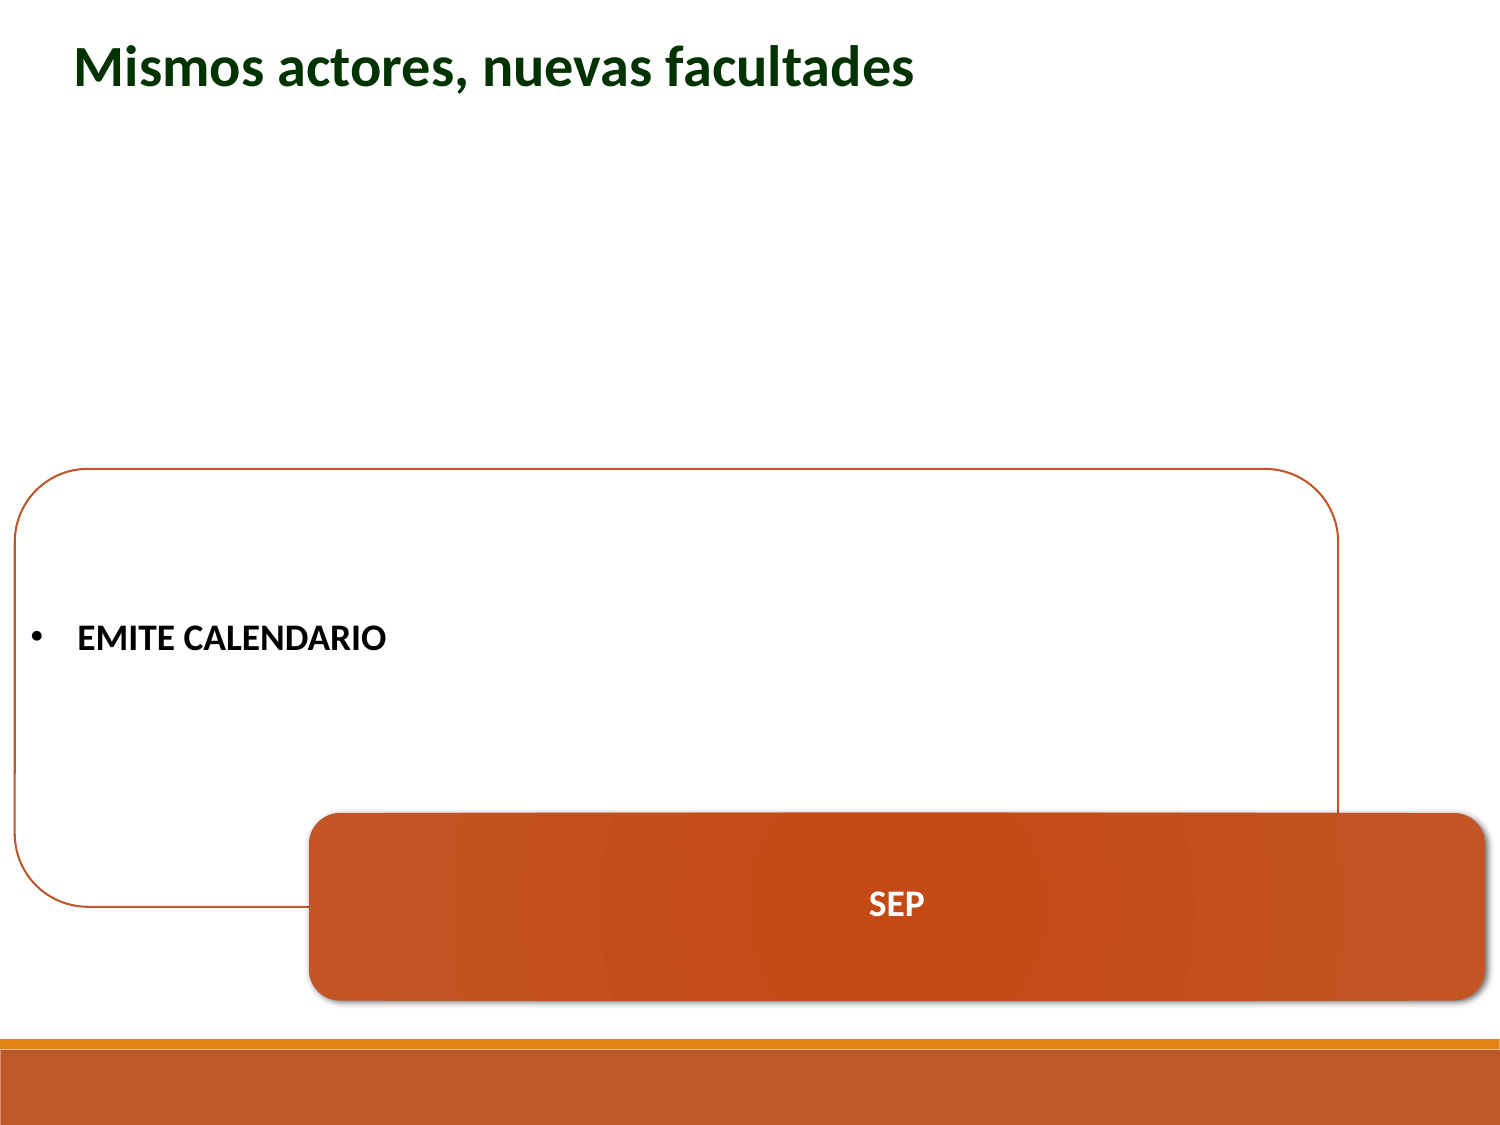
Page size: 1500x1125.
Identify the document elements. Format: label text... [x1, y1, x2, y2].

text_box Mismos actores, nuevas facultades [59, 21, 943, 104]
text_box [14, 106, 1486, 1002]
